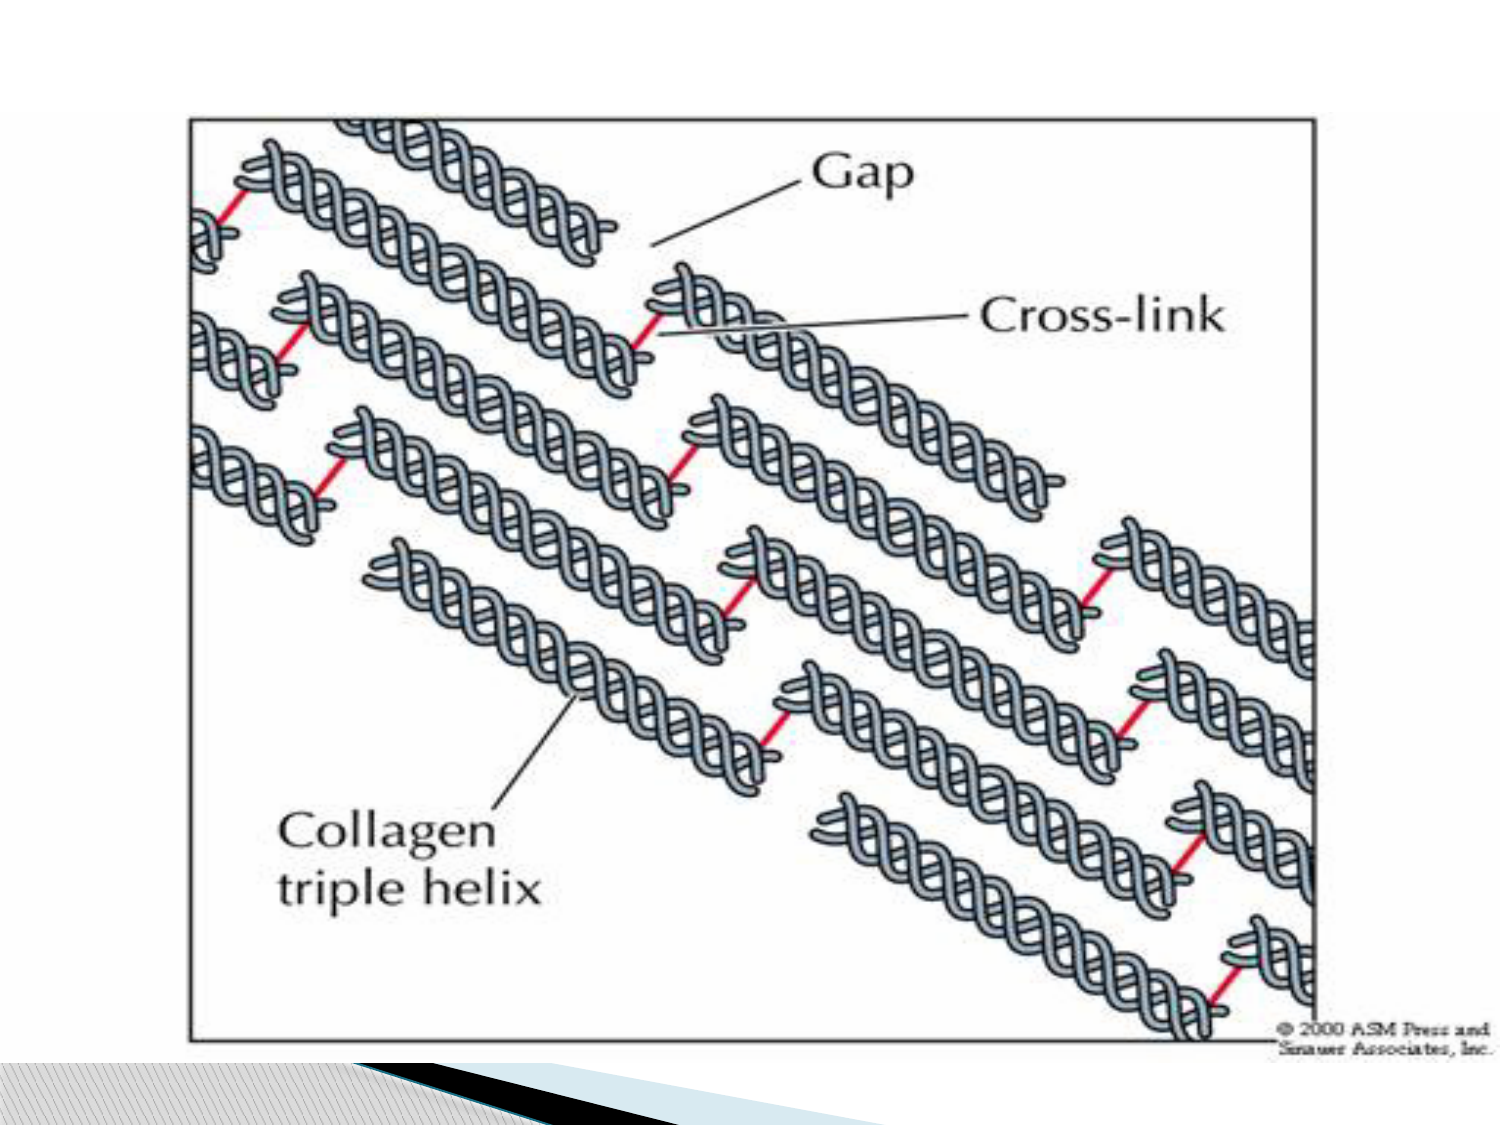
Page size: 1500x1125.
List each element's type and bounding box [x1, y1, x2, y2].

list [0, 112, 1500, 1063]
